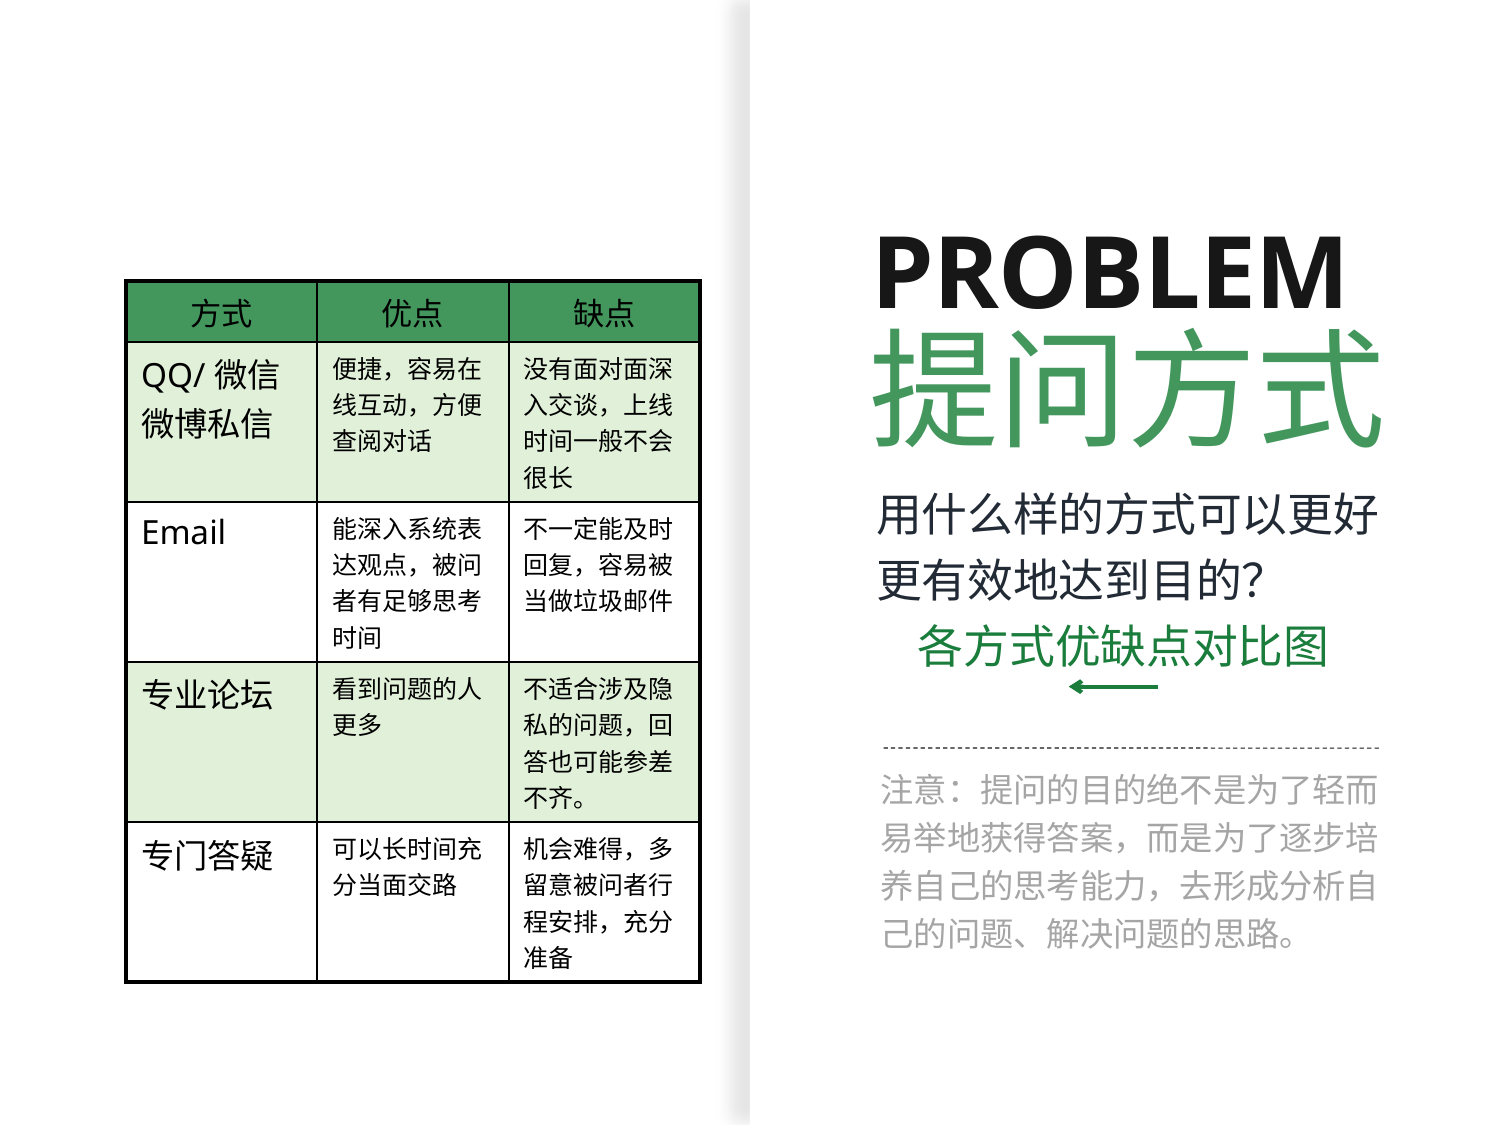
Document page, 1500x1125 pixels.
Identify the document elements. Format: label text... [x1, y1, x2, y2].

table_cell 专门答疑 [128, 823, 316, 980]
table_cell 机会难得，多留意被问者行程安排，充分准备 [510, 823, 698, 980]
table_cell 能深入系统表达观点，被问者有足够思考时间 [318, 503, 508, 661]
table_header 方式 [128, 283, 316, 341]
table_cell 不一定能及时回复，容易被当做垃圾邮件 [510, 503, 698, 661]
table_cell 便捷，容易在线互动，方便查阅对话 [318, 343, 508, 501]
table_cell 不适合涉及隐私的问题，回答也可能参差不齐。 [510, 663, 698, 821]
text_box 提问方式 [816, 301, 1440, 473]
text_box PROBLEM [856, 200, 1500, 338]
table_cell 专业论坛 [128, 663, 316, 821]
text_box [749, 0, 1500, 1125]
table_header 优点 [318, 283, 508, 341]
text_box 注意：提问的目的绝不是为了轻而易举地获得答案，而是为了逐步培养自己的思考能力，去形成分析自己的问题、解决问题的思路。 [865, 753, 1414, 963]
table_header 缺点 [510, 283, 698, 341]
table_cell 没有面对面深入交谈，上线时间一般不会很长 [510, 343, 698, 501]
table_cell Email [128, 503, 316, 661]
table_cell 看到问题的人更多 [318, 663, 508, 821]
table_cell 可以长时间充分当面交路 [318, 823, 508, 980]
text_box 用什么样的方式可以更好更有效地达到目的？ 各方式优缺点对比图 [861, 473, 1430, 682]
table_cell QQ/微信 微博私信 [128, 343, 316, 501]
